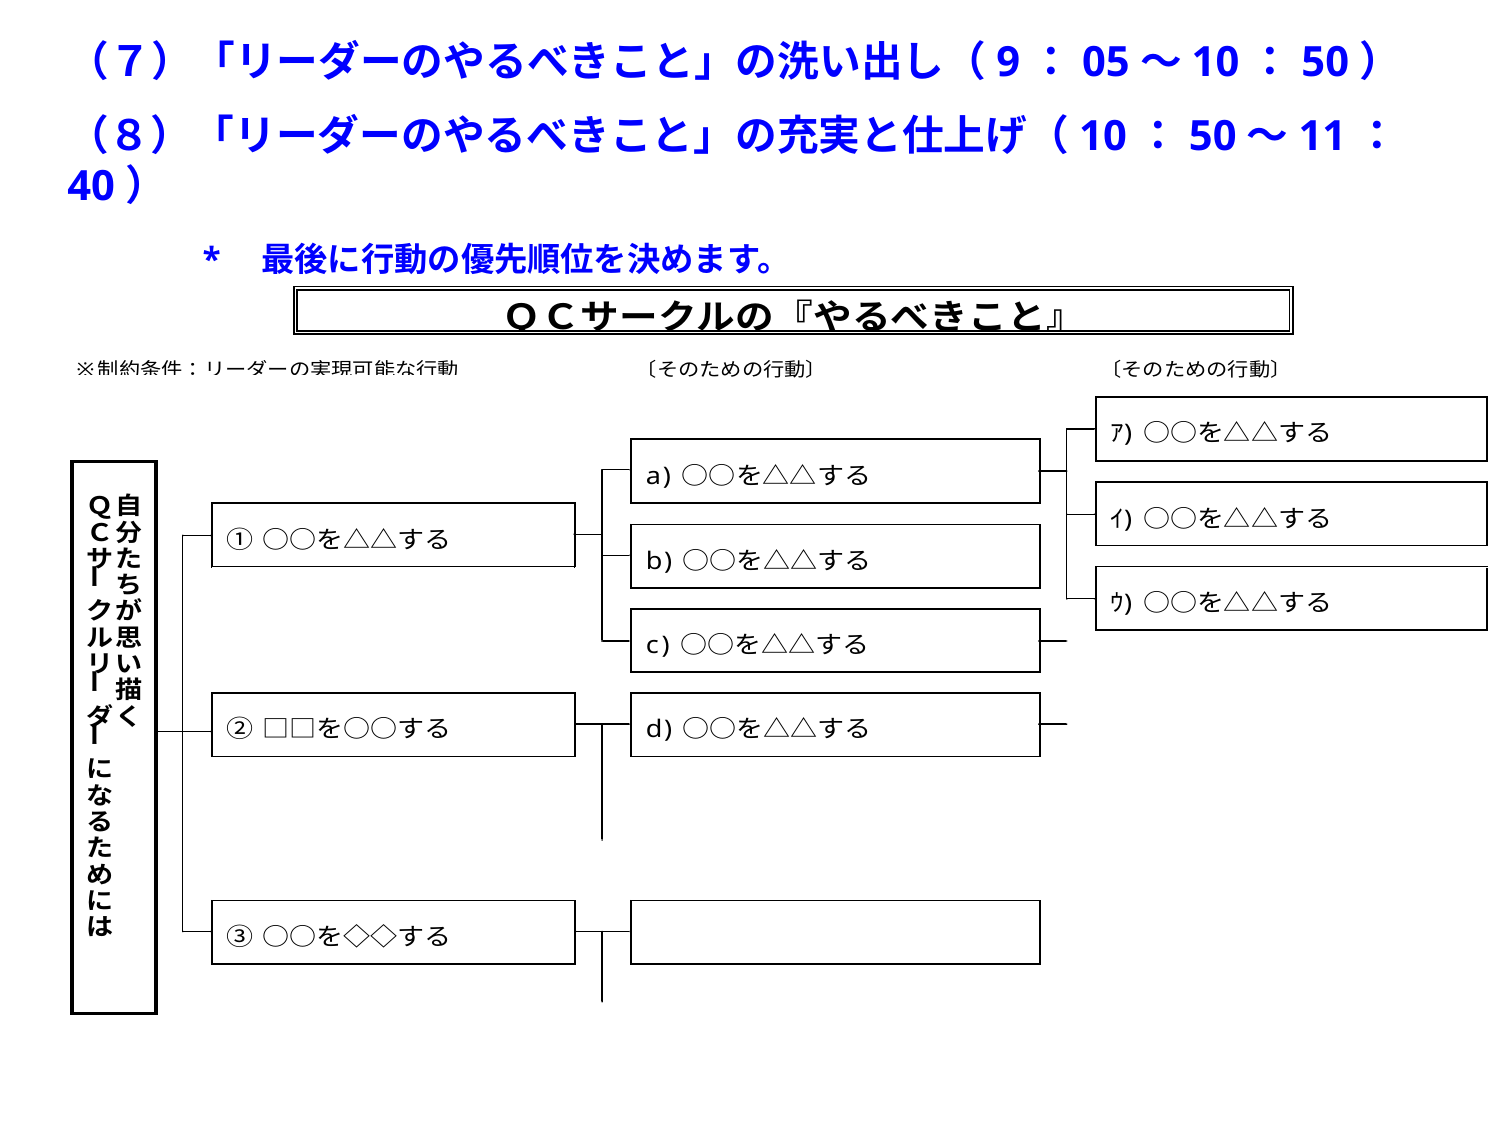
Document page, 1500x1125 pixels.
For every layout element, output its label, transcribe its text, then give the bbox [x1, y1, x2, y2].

text_box （７）「リーダーのやるべきこと」の洗い出し（9：05～10：50） [53, 27, 1424, 92]
picture [42, 264, 1500, 1026]
text_box （８）「リーダーのやるべきこと」の充実と仕上げ（10：50～11：40） * 最後に行動の優先順位を決めます。 [52, 101, 1500, 264]
